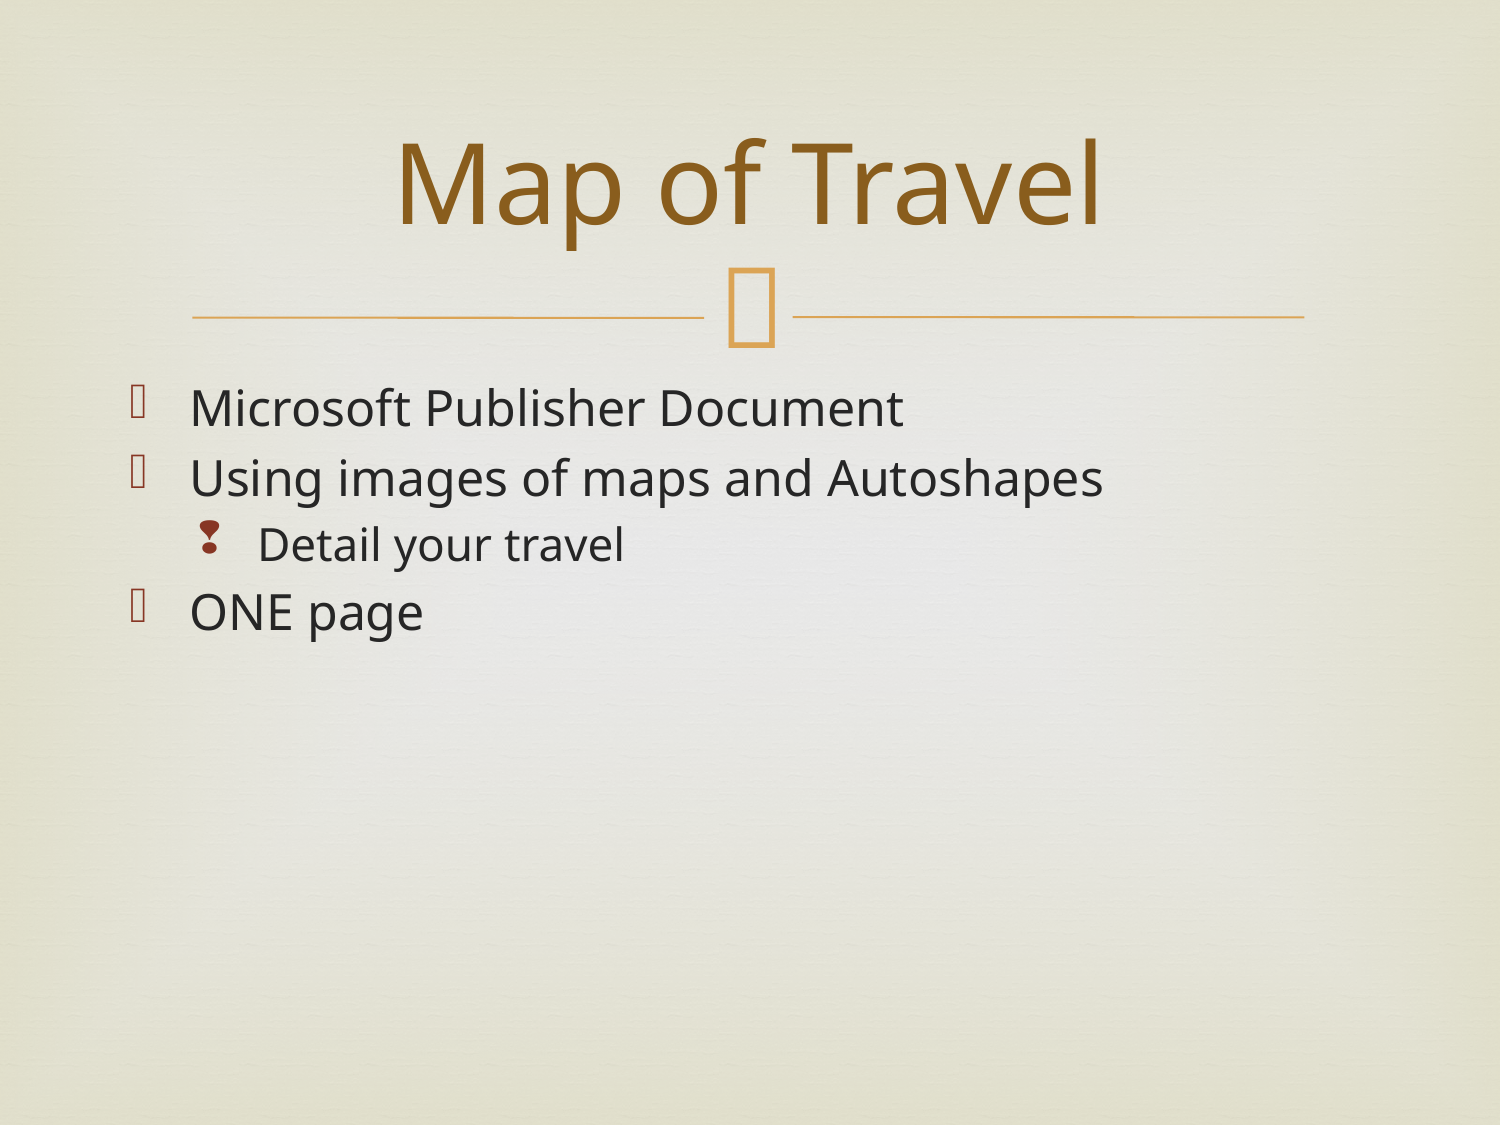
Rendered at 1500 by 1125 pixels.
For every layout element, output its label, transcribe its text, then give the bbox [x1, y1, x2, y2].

title Map of Travel [112, 93, 1386, 267]
list Microsoft Publisher Document Using images of maps and Autoshapes Detail your travel ONE page [114, 368, 1386, 1005]
